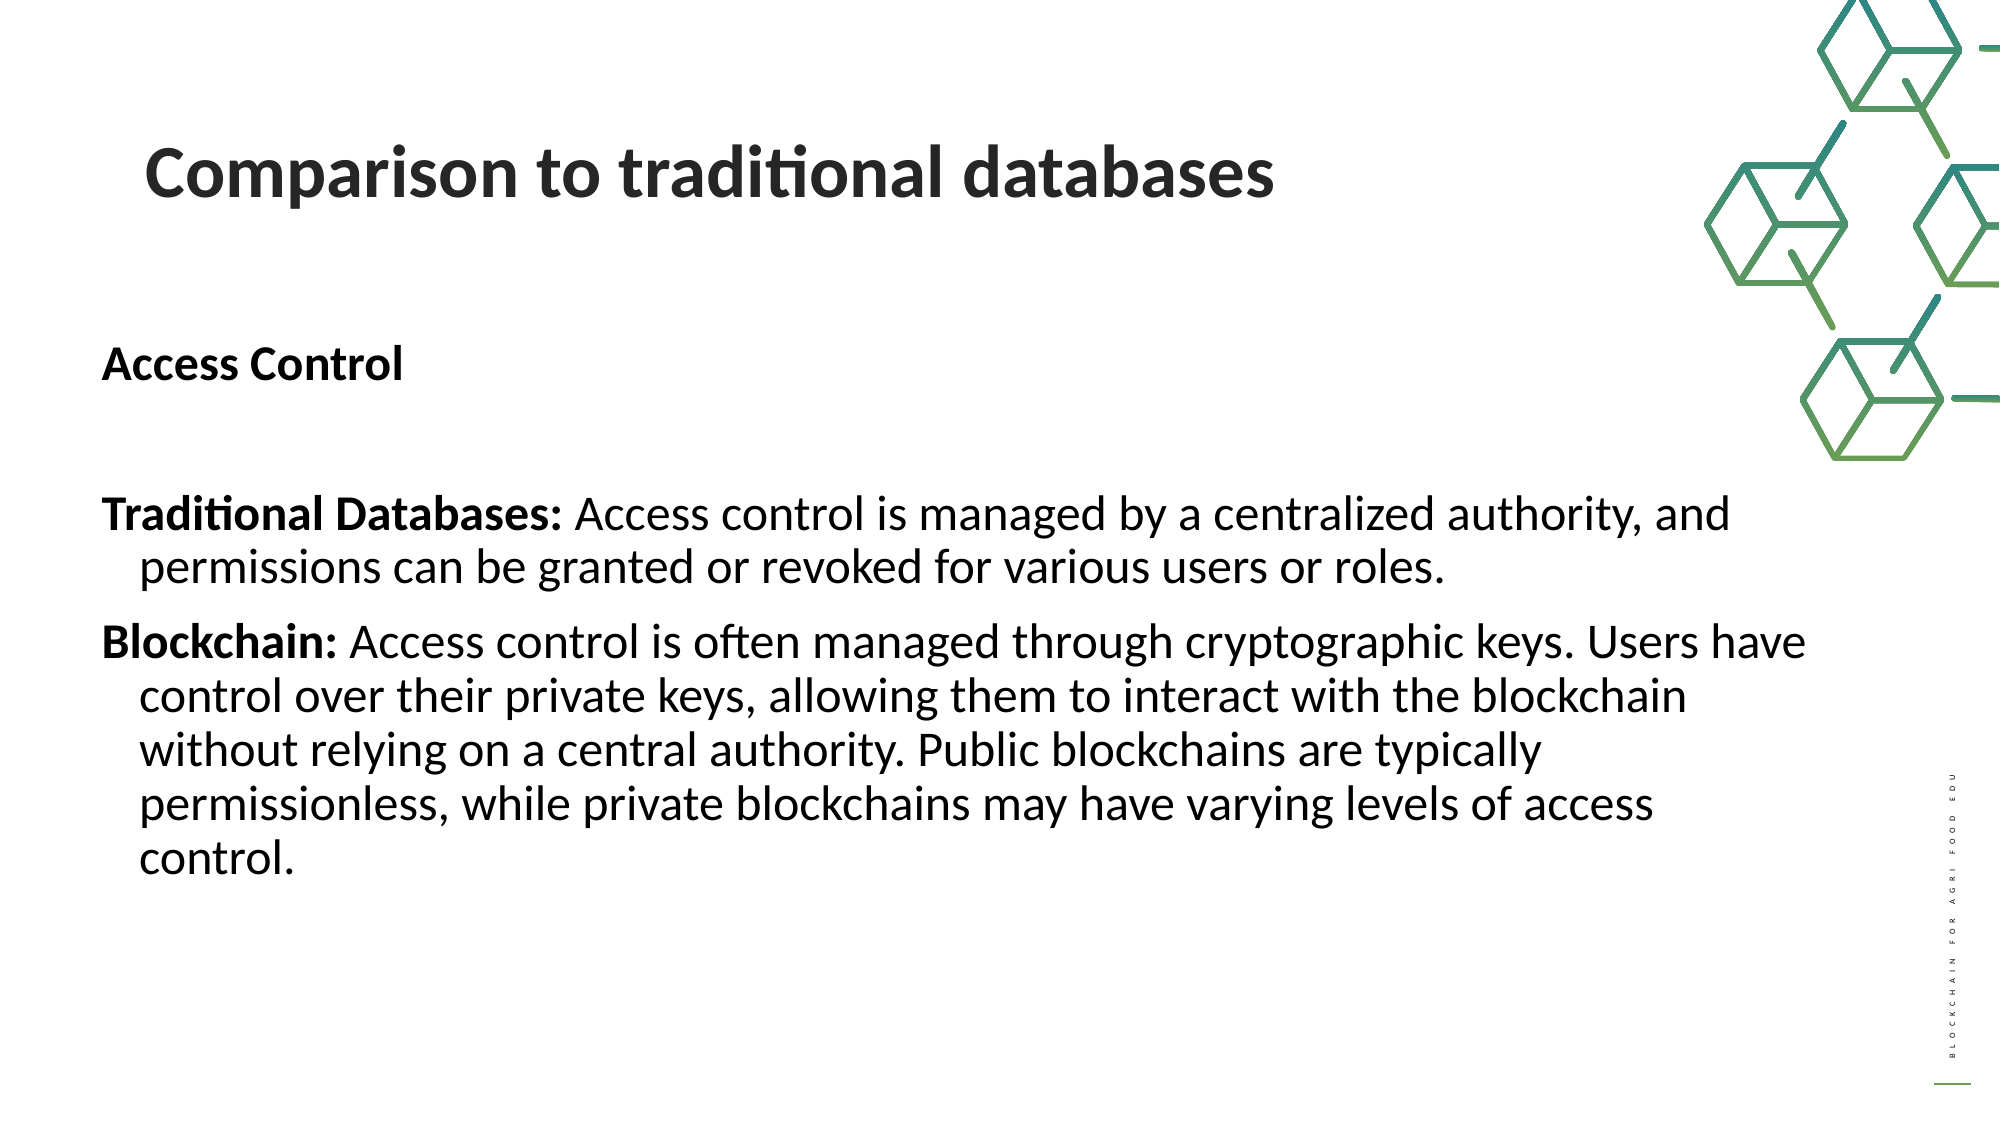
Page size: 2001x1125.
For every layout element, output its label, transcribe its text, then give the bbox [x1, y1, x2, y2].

list Access Control Traditional Databases: Access control is managed by a centralized authority, and permissions can be granted or revoked for various users or roles. Blockchain: Access control is often managed through cryptographic keys. Users have control over their private keys, allowing them to interact with the blockchain without relying on a central authority. Public blockchains are typically permissionless, while private blockchains may have varying levels of access control. [86, 329, 1825, 1100]
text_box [1704, 0, 2000, 461]
list Comparison to traditional databases [130, 124, 1704, 337]
